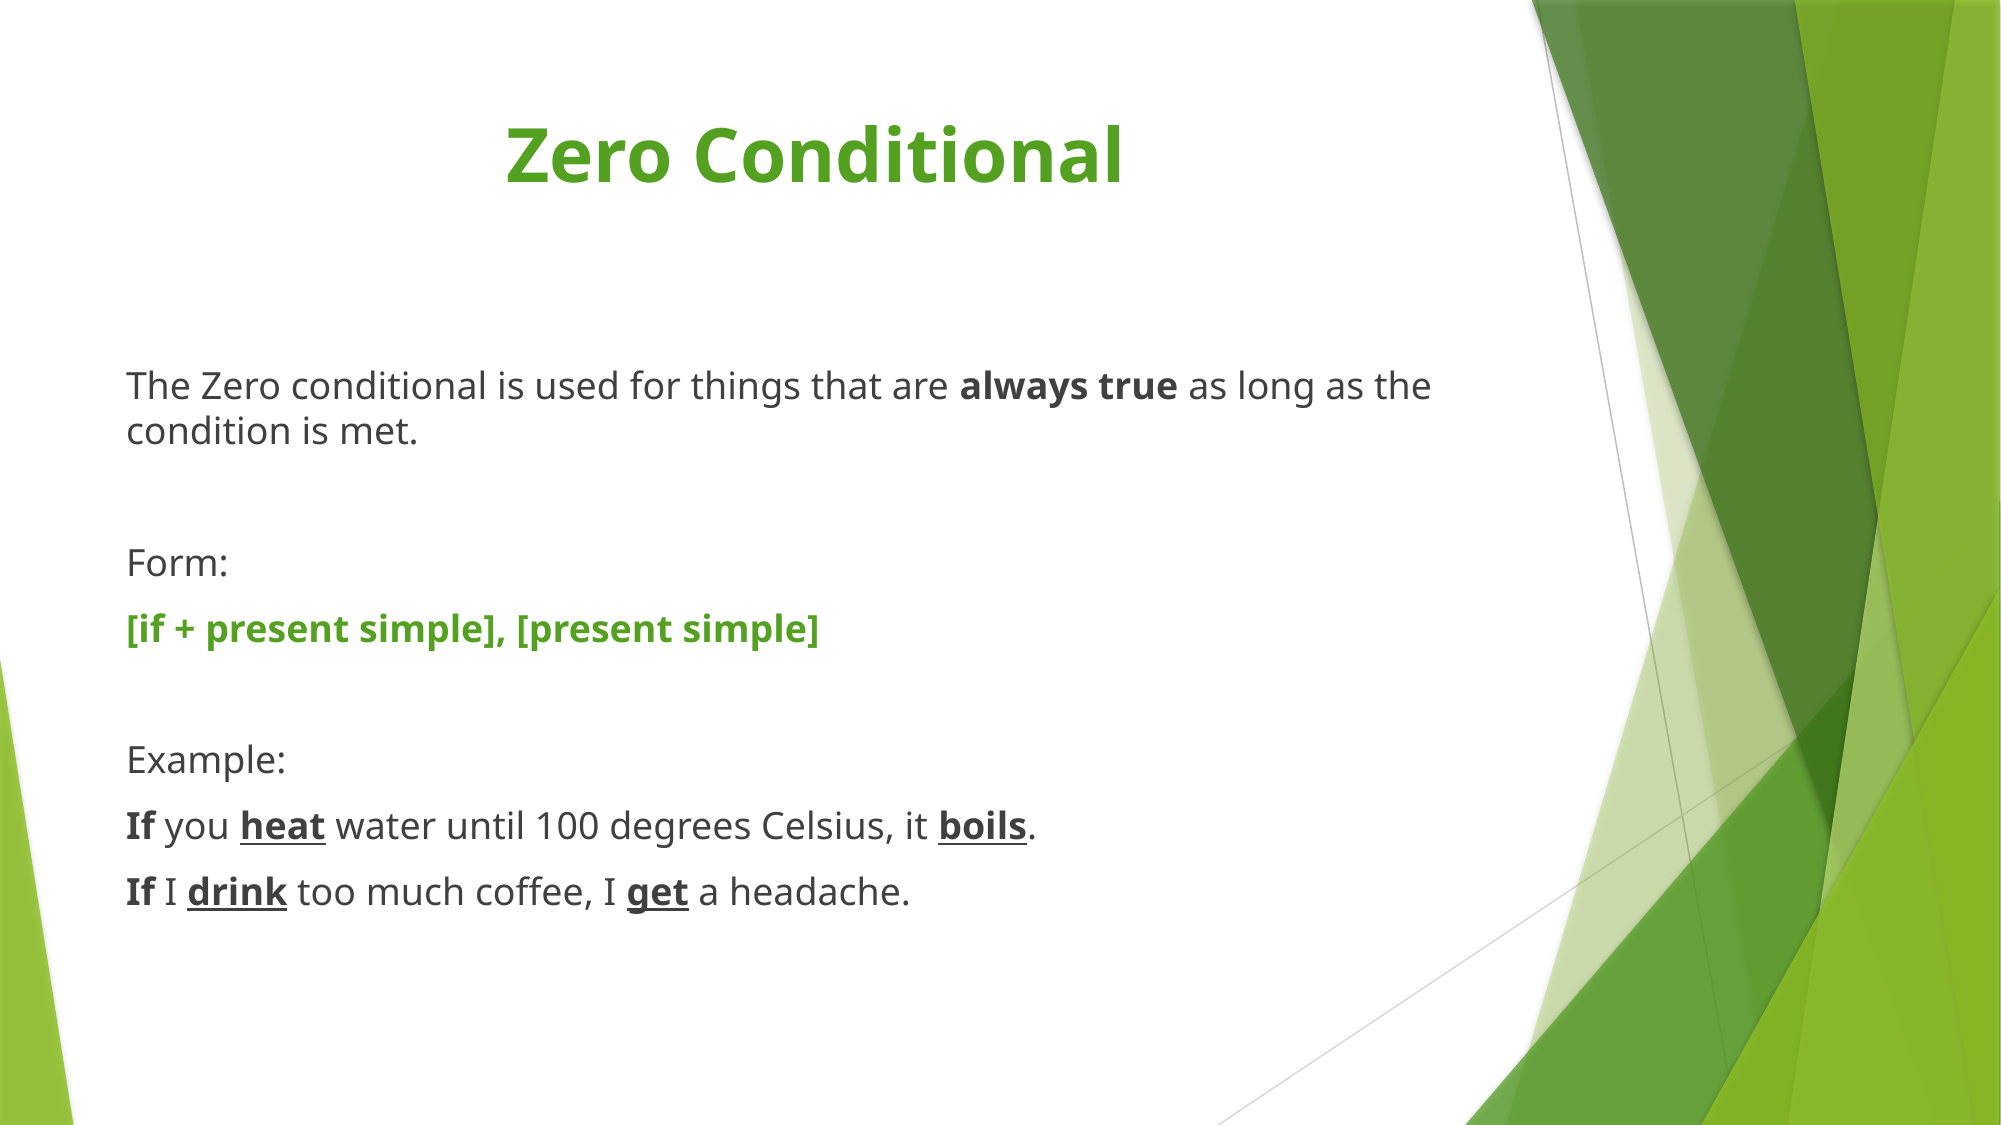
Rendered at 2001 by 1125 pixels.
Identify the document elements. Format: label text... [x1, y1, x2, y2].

title Zero Conditional [111, 99, 1522, 317]
list The Zero conditional is used for things that are always true as long as the condition is met. Form: [if + present simple], [present simple] Example: If you heat water until 100 degrees Celsius, it boils. If I drink too much coffee, I get a headache. [111, 354, 1522, 992]
